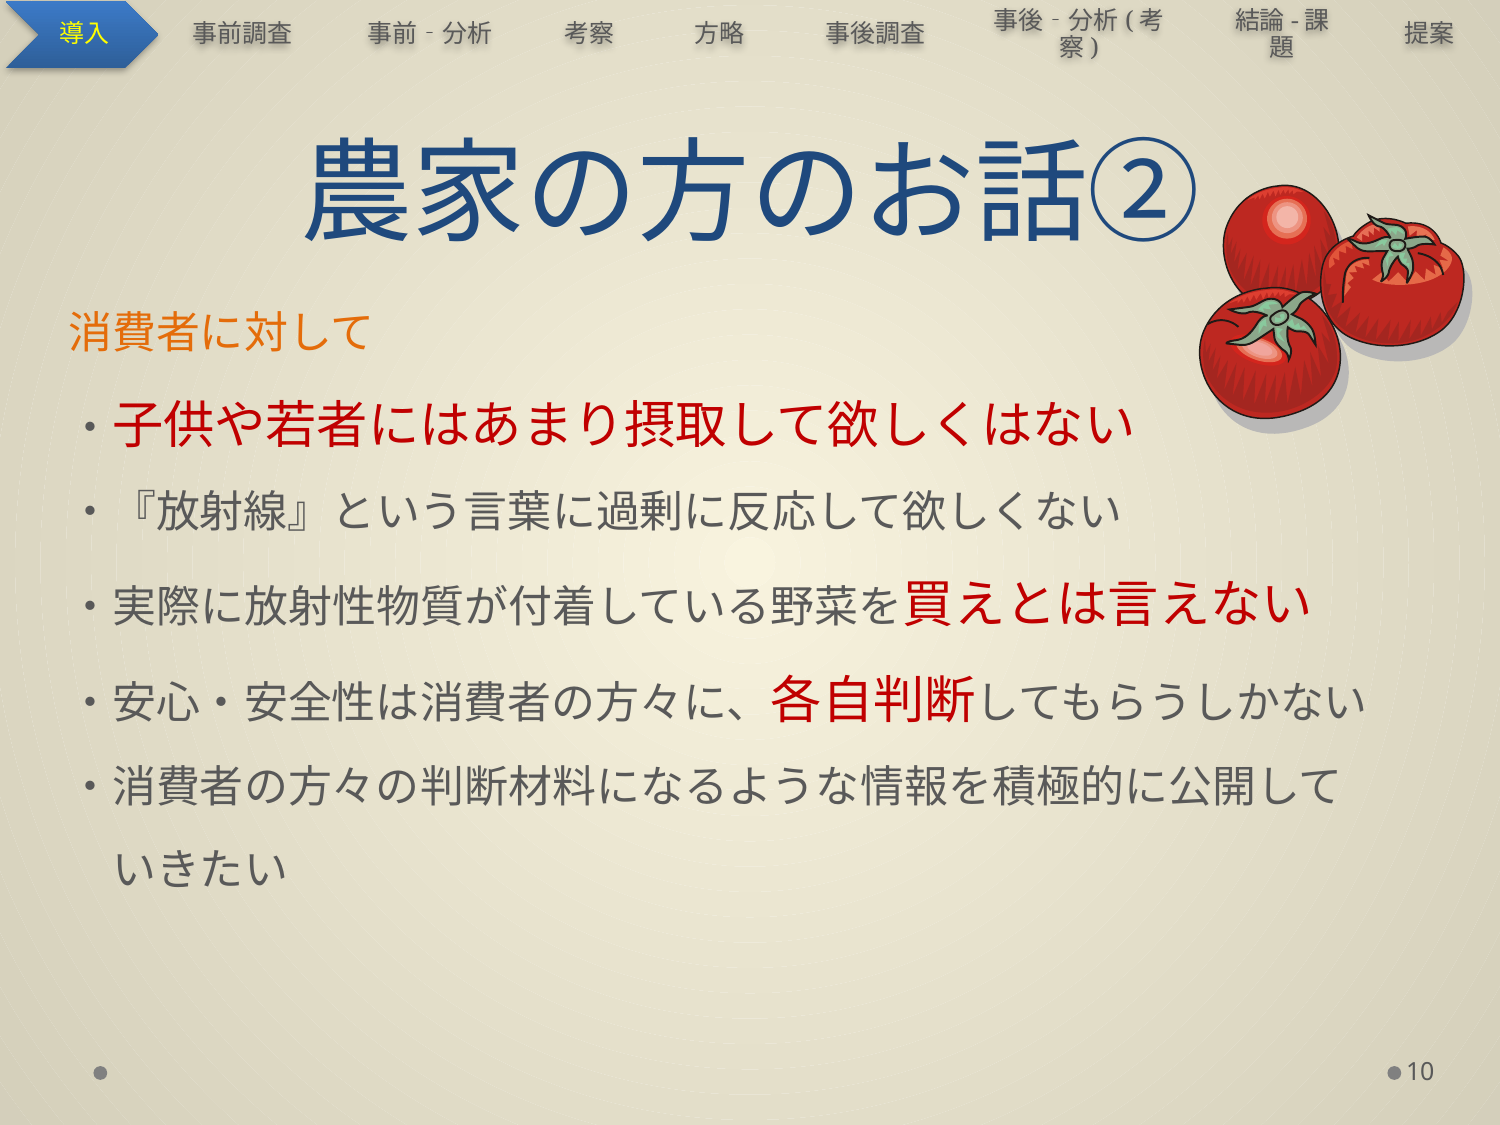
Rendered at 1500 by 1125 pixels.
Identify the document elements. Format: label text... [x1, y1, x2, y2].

slide_number 10 [1401, 1042, 1494, 1103]
title 農家の方のお話② [75, 76, 1425, 263]
picture [1198, 184, 1473, 434]
list 消費者に対して ・子供や若者にはあまり摂取して欲しくはない ・『放射線』という言葉に過剰に反応して欲しくない ・実際に放射性物質が付着している野菜を買えとは言えない ・安心・安全性は消費者の方々に、各自判断してもらうしかない ・消費者の方々の判断材料になるような情報を積極的に公開して いきたい [52, 302, 1448, 1046]
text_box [5, 0, 1500, 69]
